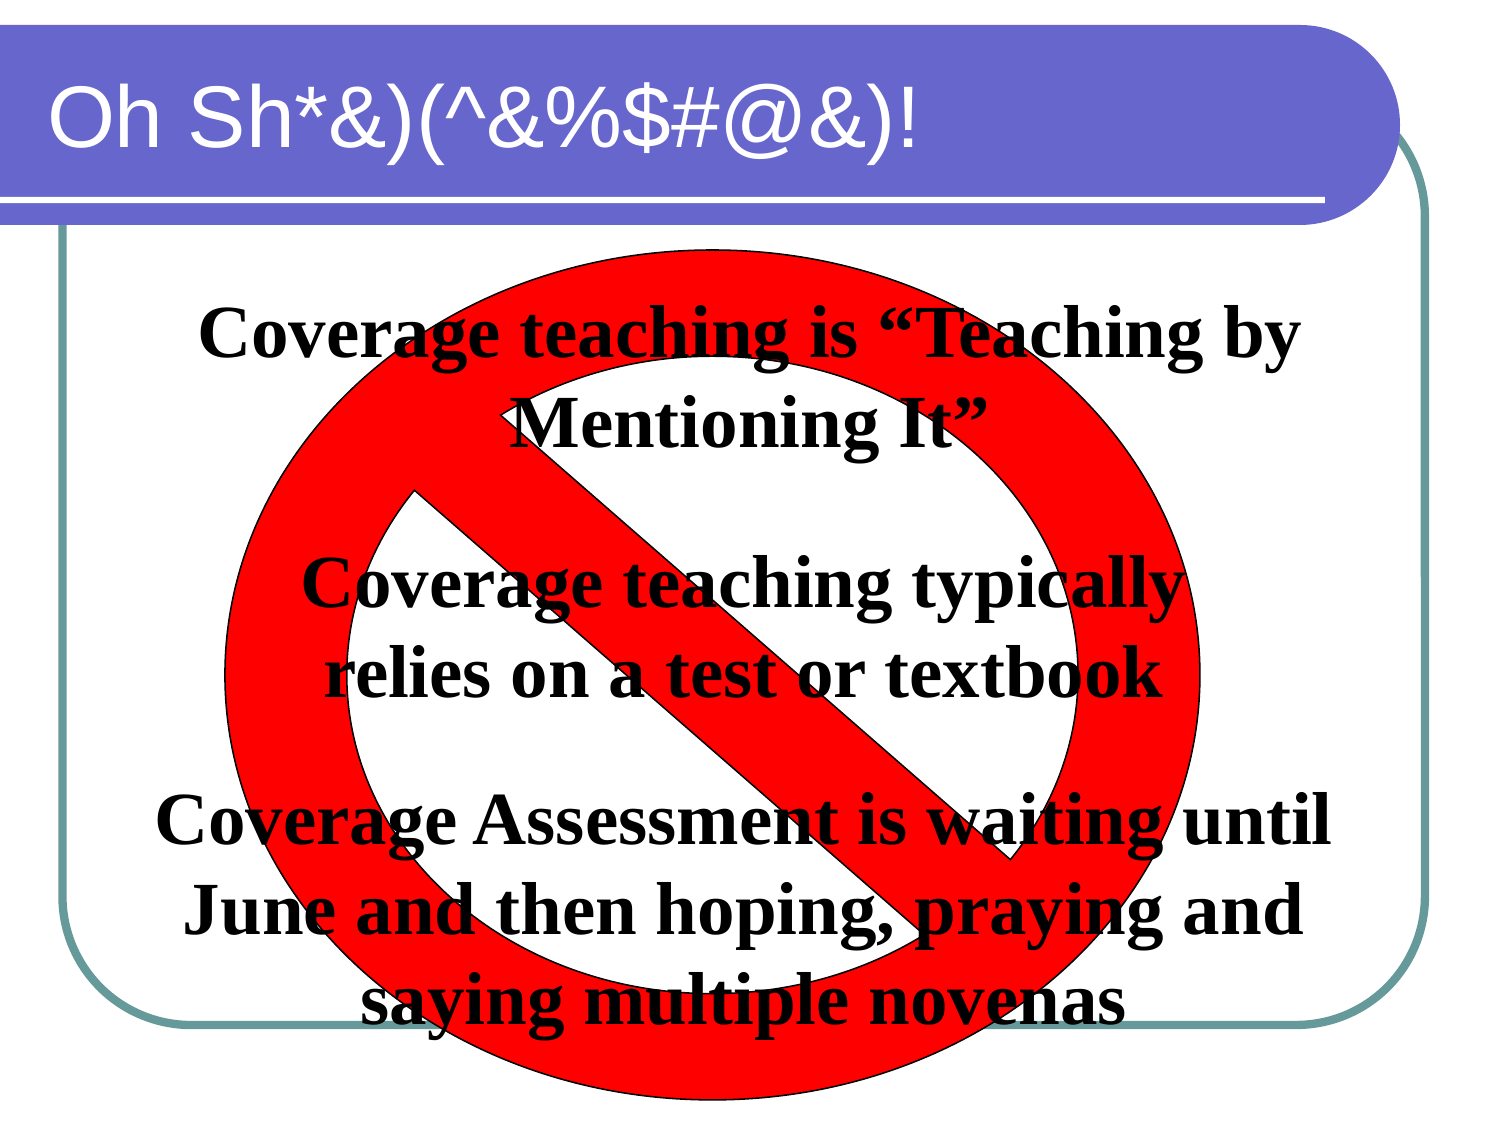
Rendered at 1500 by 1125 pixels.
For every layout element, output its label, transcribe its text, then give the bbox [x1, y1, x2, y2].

text_box [992, 470, 1169, 524]
text_box [478, 1048, 947, 1100]
text_box Coverage teaching is “Teaching by Mentioning It” [137, 274, 1363, 470]
title Oh Sh*&)(^&%$#@&)! [31, 37, 1348, 188]
text_box [256, 470, 626, 524]
text_box Coverage Assessment is waiting until June and then hoping, praying and saying multiple novenas [87, 762, 1400, 1048]
text_box [550, 249, 875, 274]
text_box Coverage teaching typically relies on a test or textbook [212, 524, 1275, 762]
